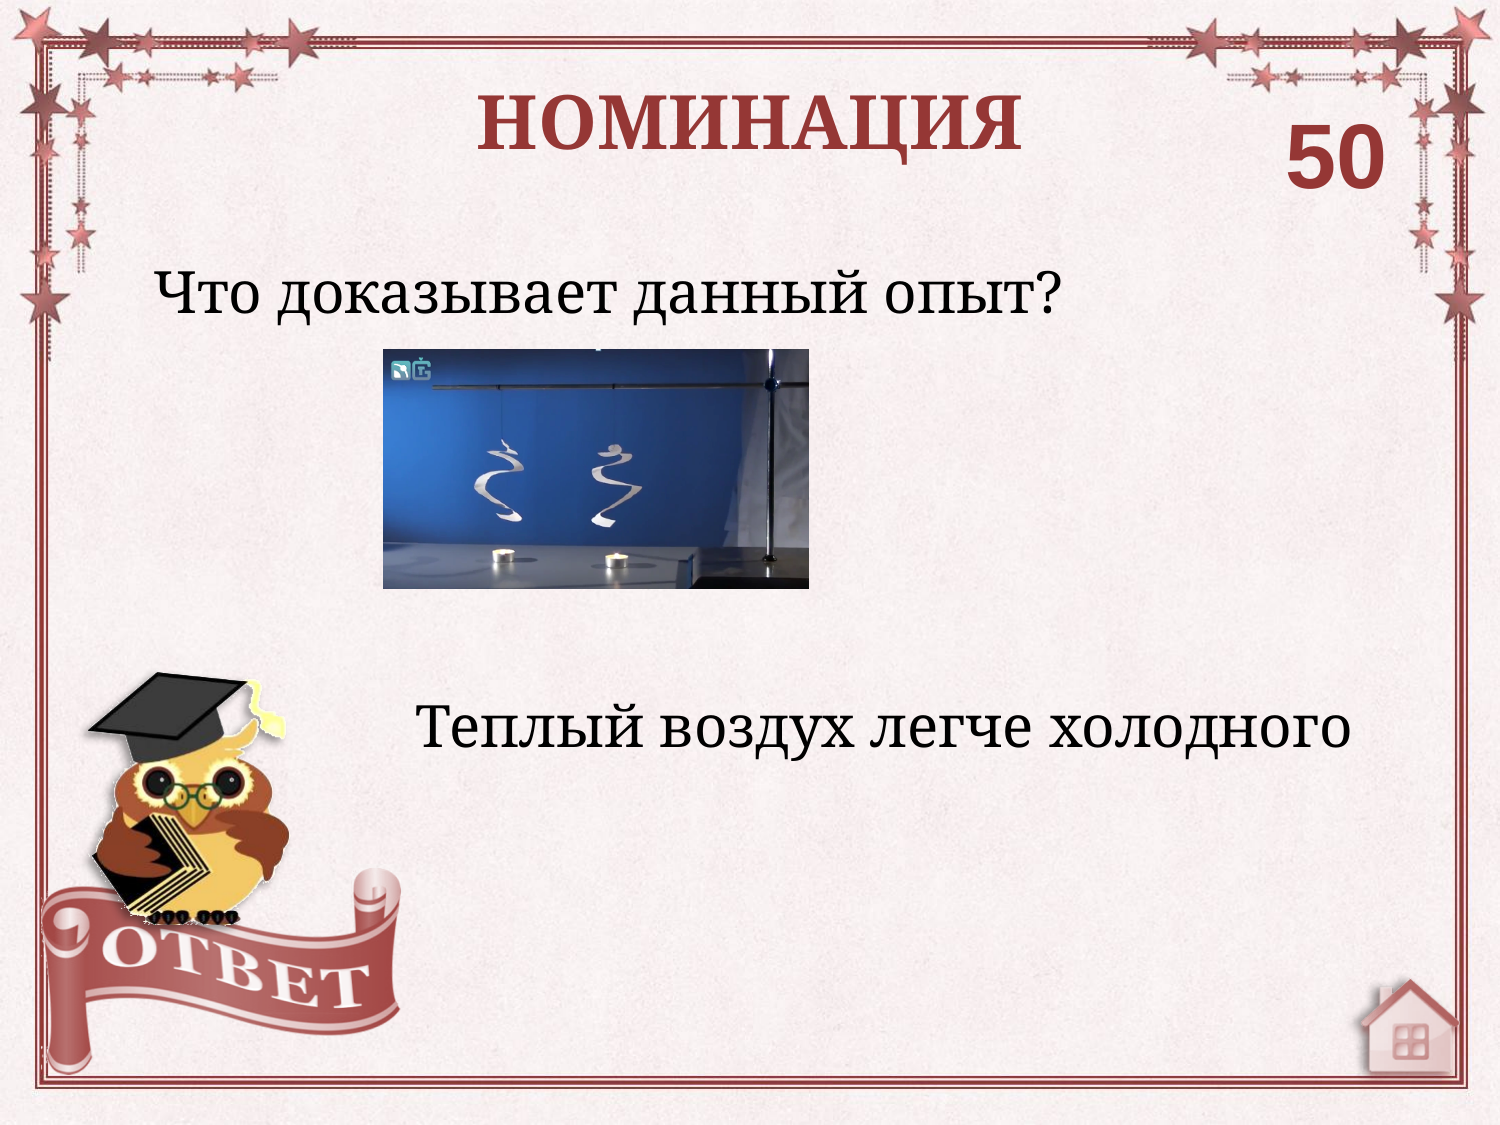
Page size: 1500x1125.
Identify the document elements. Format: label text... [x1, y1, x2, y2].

picture [0, 0, 1500, 1125]
text_box 50 [1266, 89, 1407, 215]
text_box НОМИНАЦИЯ [301, 66, 1200, 172]
text_box Теплый воздух легче холодного [400, 681, 1435, 766]
text_box Что доказывает данный опыт? [123, 247, 1378, 660]
